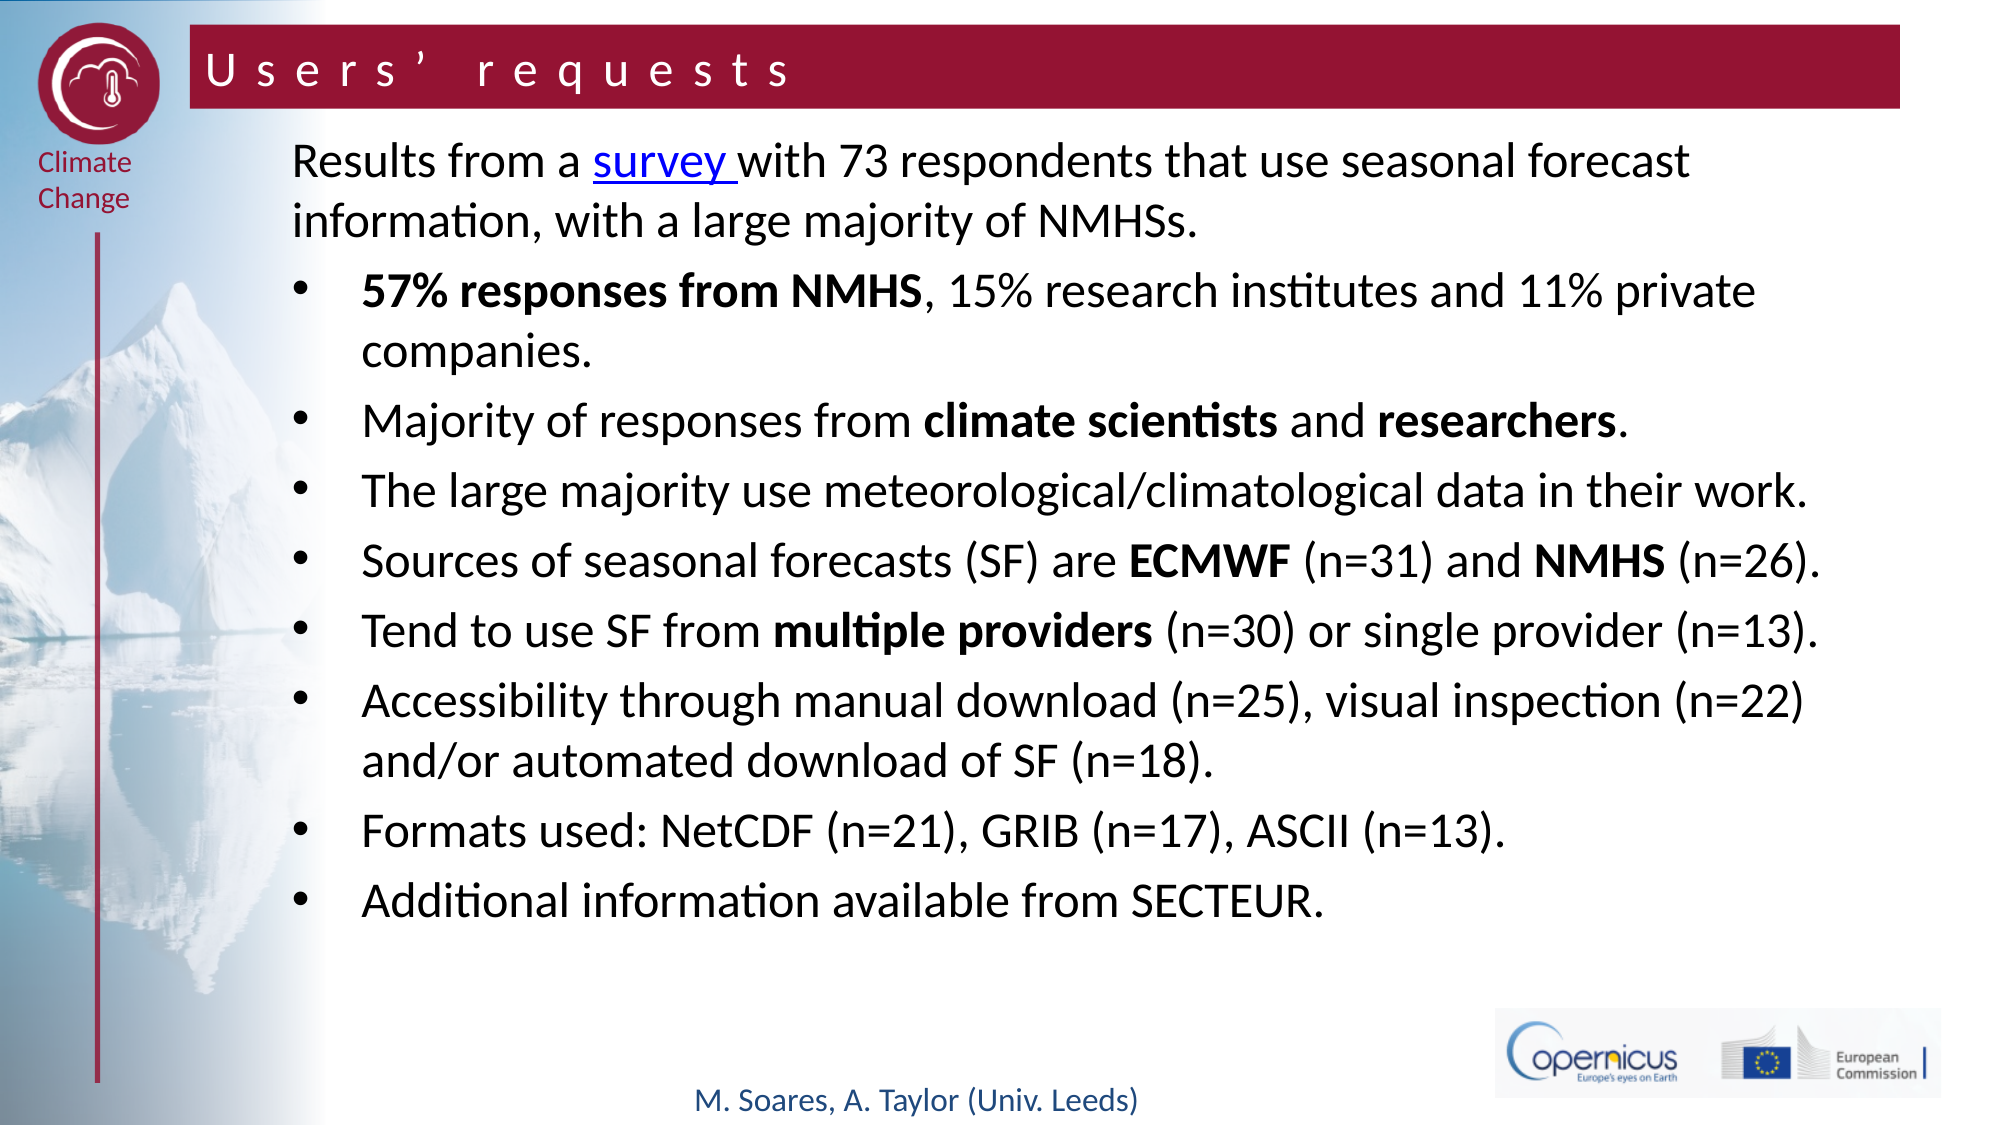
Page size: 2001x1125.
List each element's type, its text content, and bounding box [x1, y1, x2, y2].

picture [1495, 1008, 1942, 1098]
list Results from a survey with 73 respondents that use seasonal forecast information, with a large majority of NMHSs. 57% responses from NMHS, 15% research institutes and 11% private companies. Majority of responses from climate scientists and researchers. The large majority use meteorological/climatological data in their work. Sources of seasonal forecasts (SF) are ECMWF (n=31) and NMHS (n=26). Tend to use SF from multiple providers (n=30) or single provider (n=13). Accessibility through manual download (n=25), visual inspection (n=22) and/or automated download of SF (n=18). Formats used: NetCDF (n=21), GRIB (n=17), ASCII (n=13). Additional information available from SECTEUR. [276, 119, 1874, 1070]
text_box M. Soares, A. Taylor (Univ. Leeds) [680, 1069, 1171, 1125]
picture [25, 4, 171, 155]
title Users’ requests [189, 24, 1900, 109]
